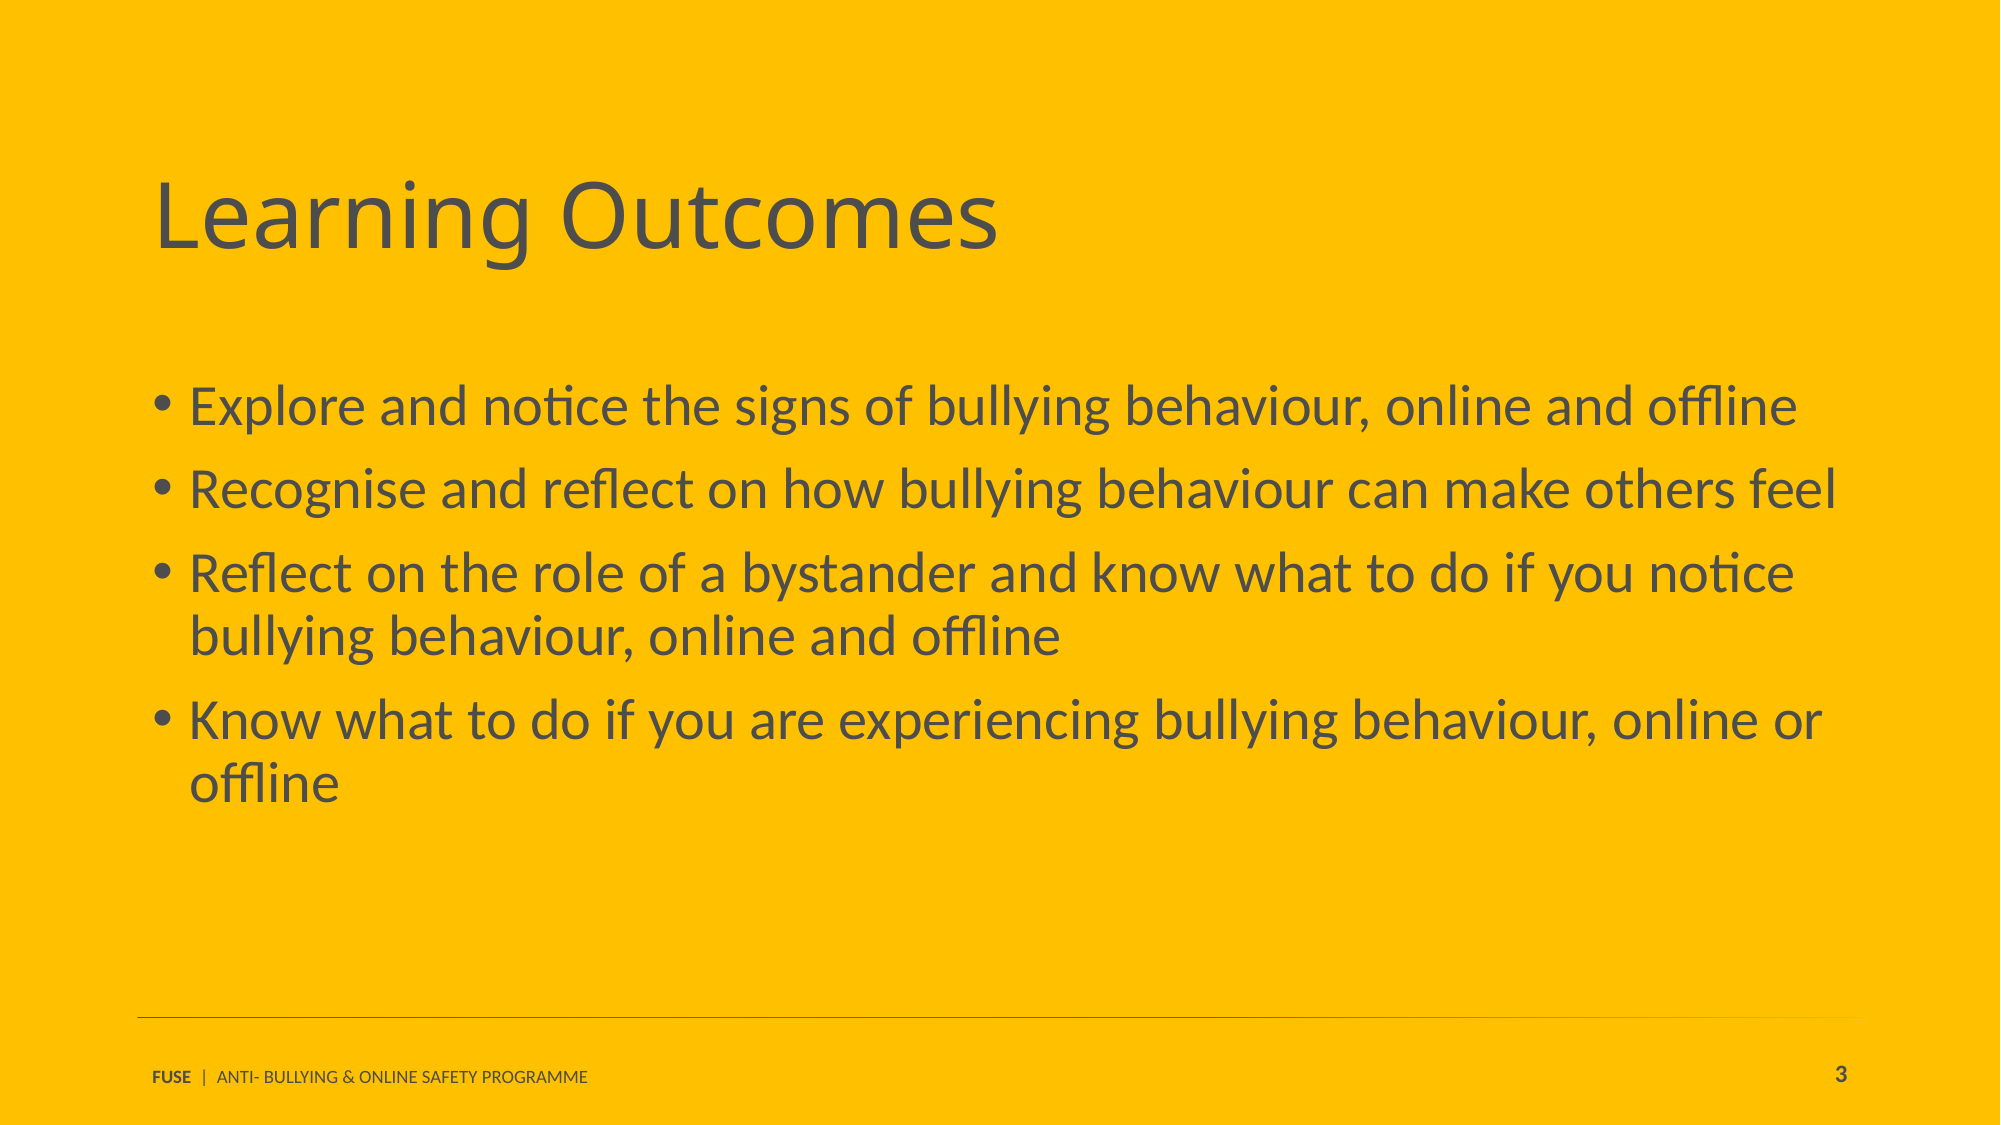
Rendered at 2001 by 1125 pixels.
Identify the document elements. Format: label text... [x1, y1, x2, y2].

list Learning Outcomes [137, 101, 1863, 336]
slide_number 3 [1412, 1042, 1863, 1103]
list Explore and notice the signs of bullying behaviour, online and offline Recognise and reflect on how bullying behaviour can make others feel Reflect on the role of a bystander and know what to do if you notice bullying behaviour, online and offline Know what to do if you are experiencing bullying behaviour, online or offline [137, 367, 1863, 975]
